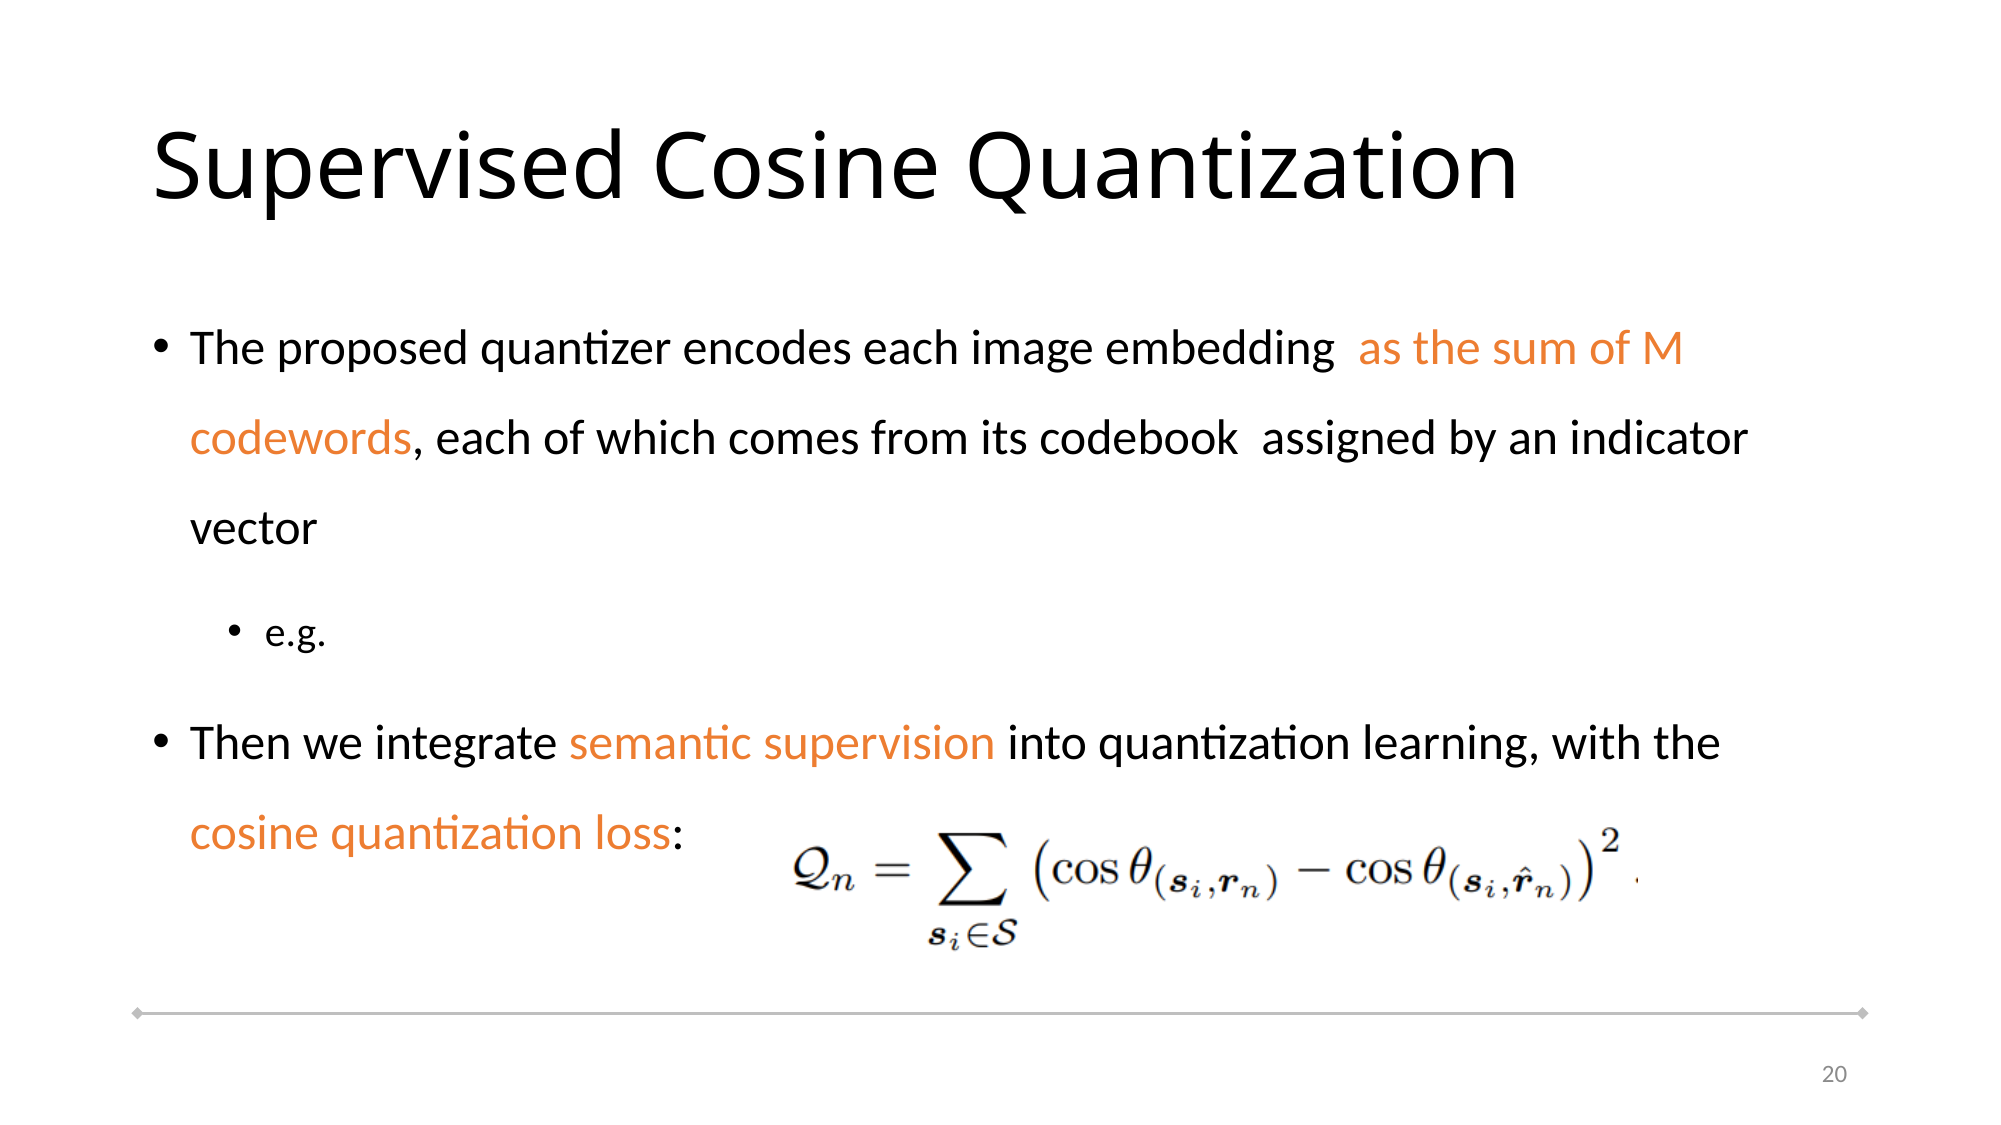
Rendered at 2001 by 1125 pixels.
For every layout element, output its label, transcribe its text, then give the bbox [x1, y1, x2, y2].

slide_number 20 [1412, 1042, 1863, 1103]
title Supervised Cosine Quantization [137, 59, 1921, 278]
picture [778, 809, 1638, 956]
